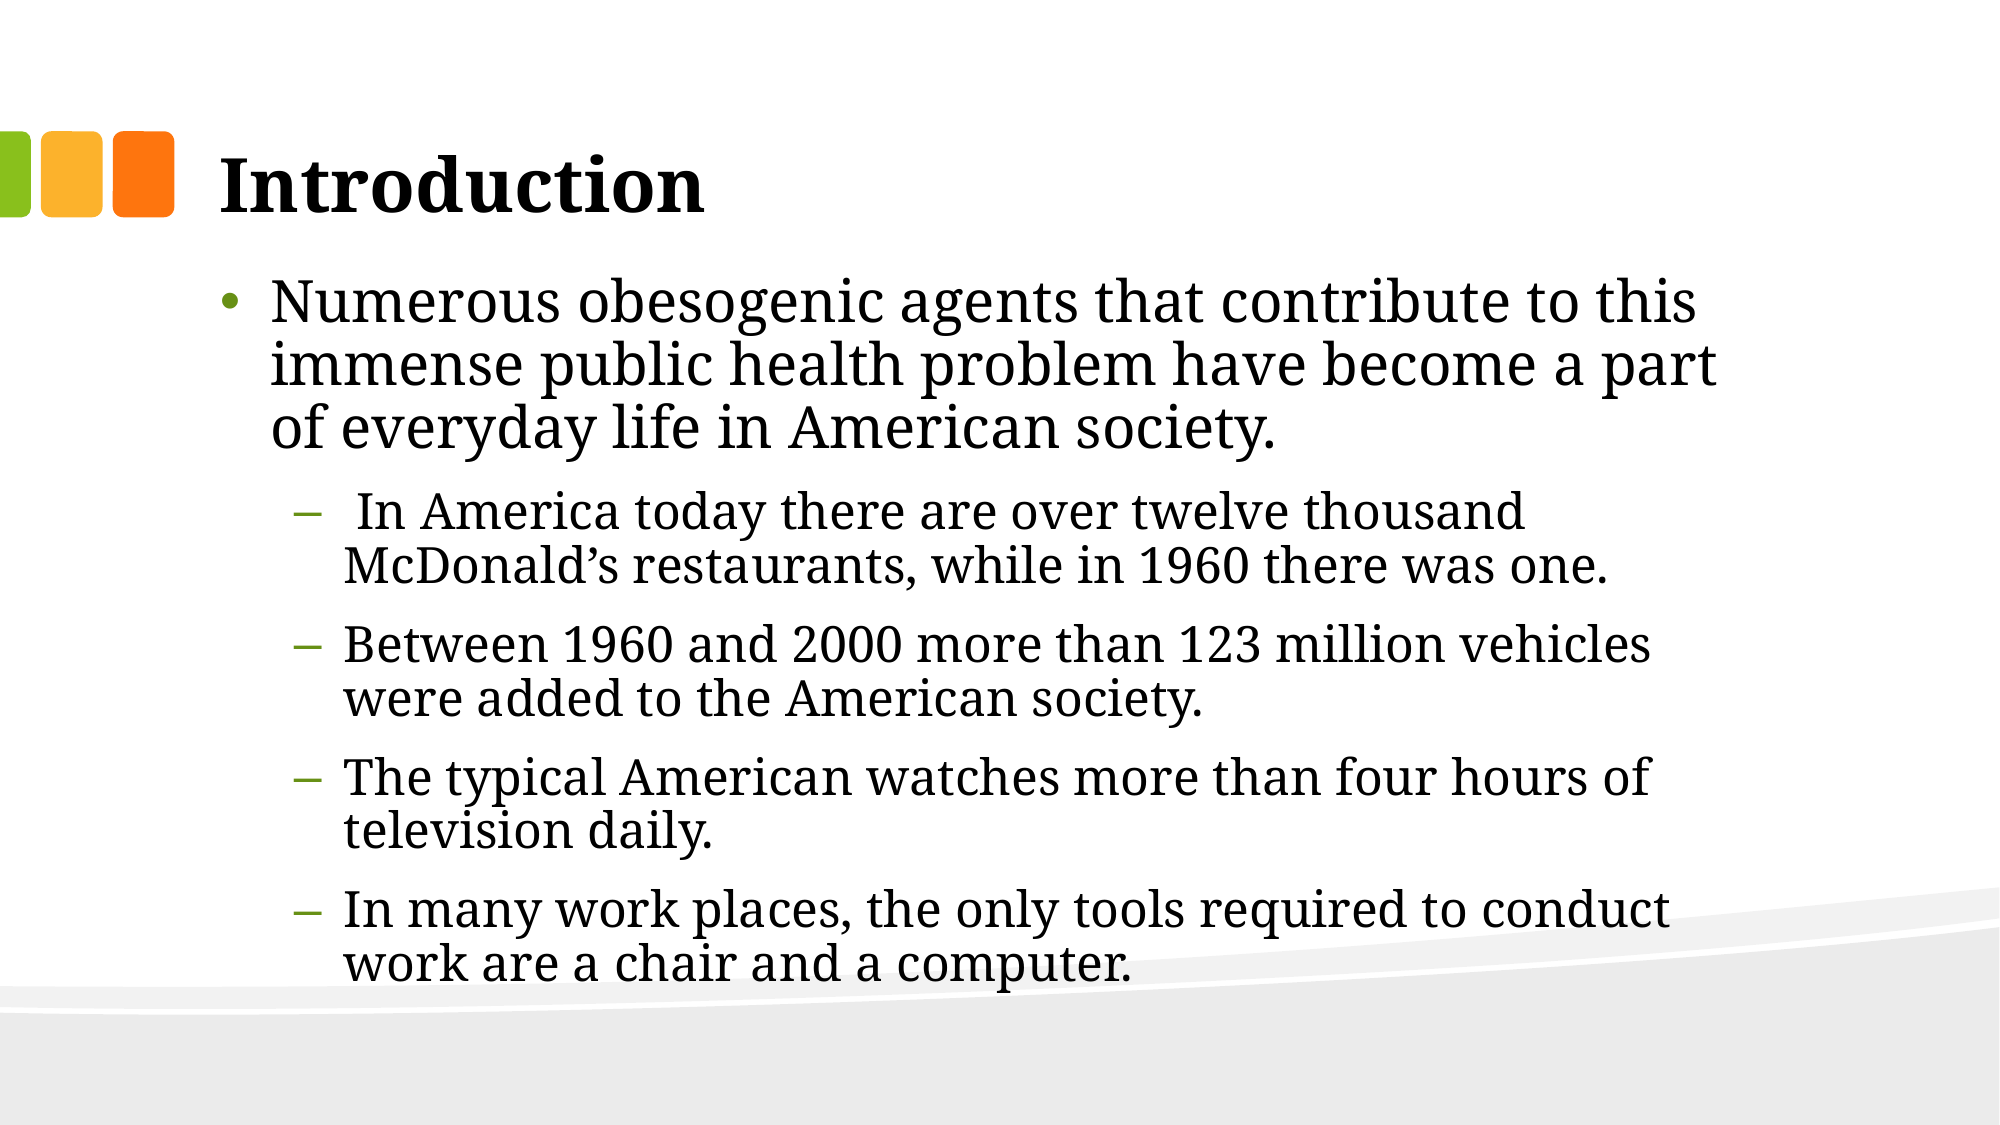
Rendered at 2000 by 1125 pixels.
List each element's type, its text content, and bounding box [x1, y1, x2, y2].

list Numerous obesogenic agents that contribute to this immense public health problem have become a part of everyday life in American society. In America today there are over twelve thousand McDonald’s restaurants, while in 1960 there was one. Between 1960 and 2000 more than 123 million vehicles were added to the American society. The typical American watches more than four hours of television daily. In many work places, the only tools required to conduct work are a chair and a computer. [199, 262, 1800, 1013]
title Introduction [199, 24, 1800, 238]
